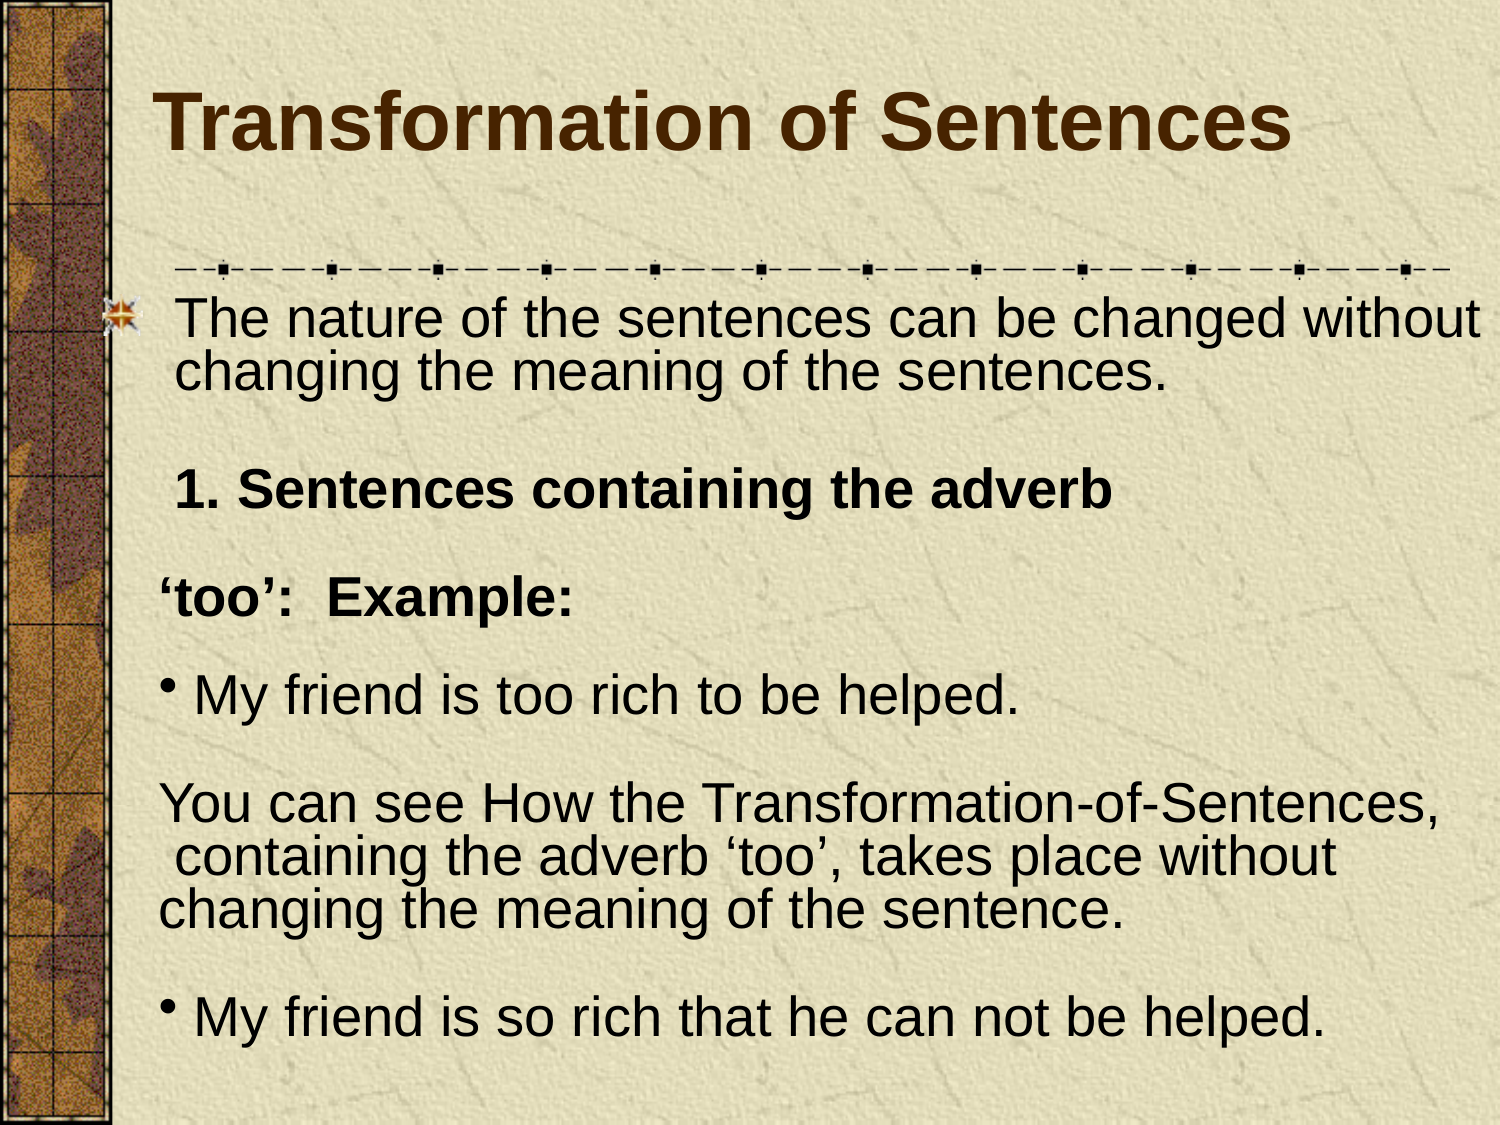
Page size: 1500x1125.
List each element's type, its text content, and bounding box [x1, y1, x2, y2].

list The nature of the sentences can be changed without changing the meaning of the sentences. 1. Sentences containing the adverb ‘too’: Example: My friend is too rich to be helped. You can see How the Transformation-of-Sentences, containing the adverb ‘too’, takes place without changing the meaning of the sentence. My friend is so rich that he can not be helped. [12, 279, 1488, 1048]
title Transformation of Sentences [150, 65, 1305, 256]
picture [0, 0, 1500, 1125]
